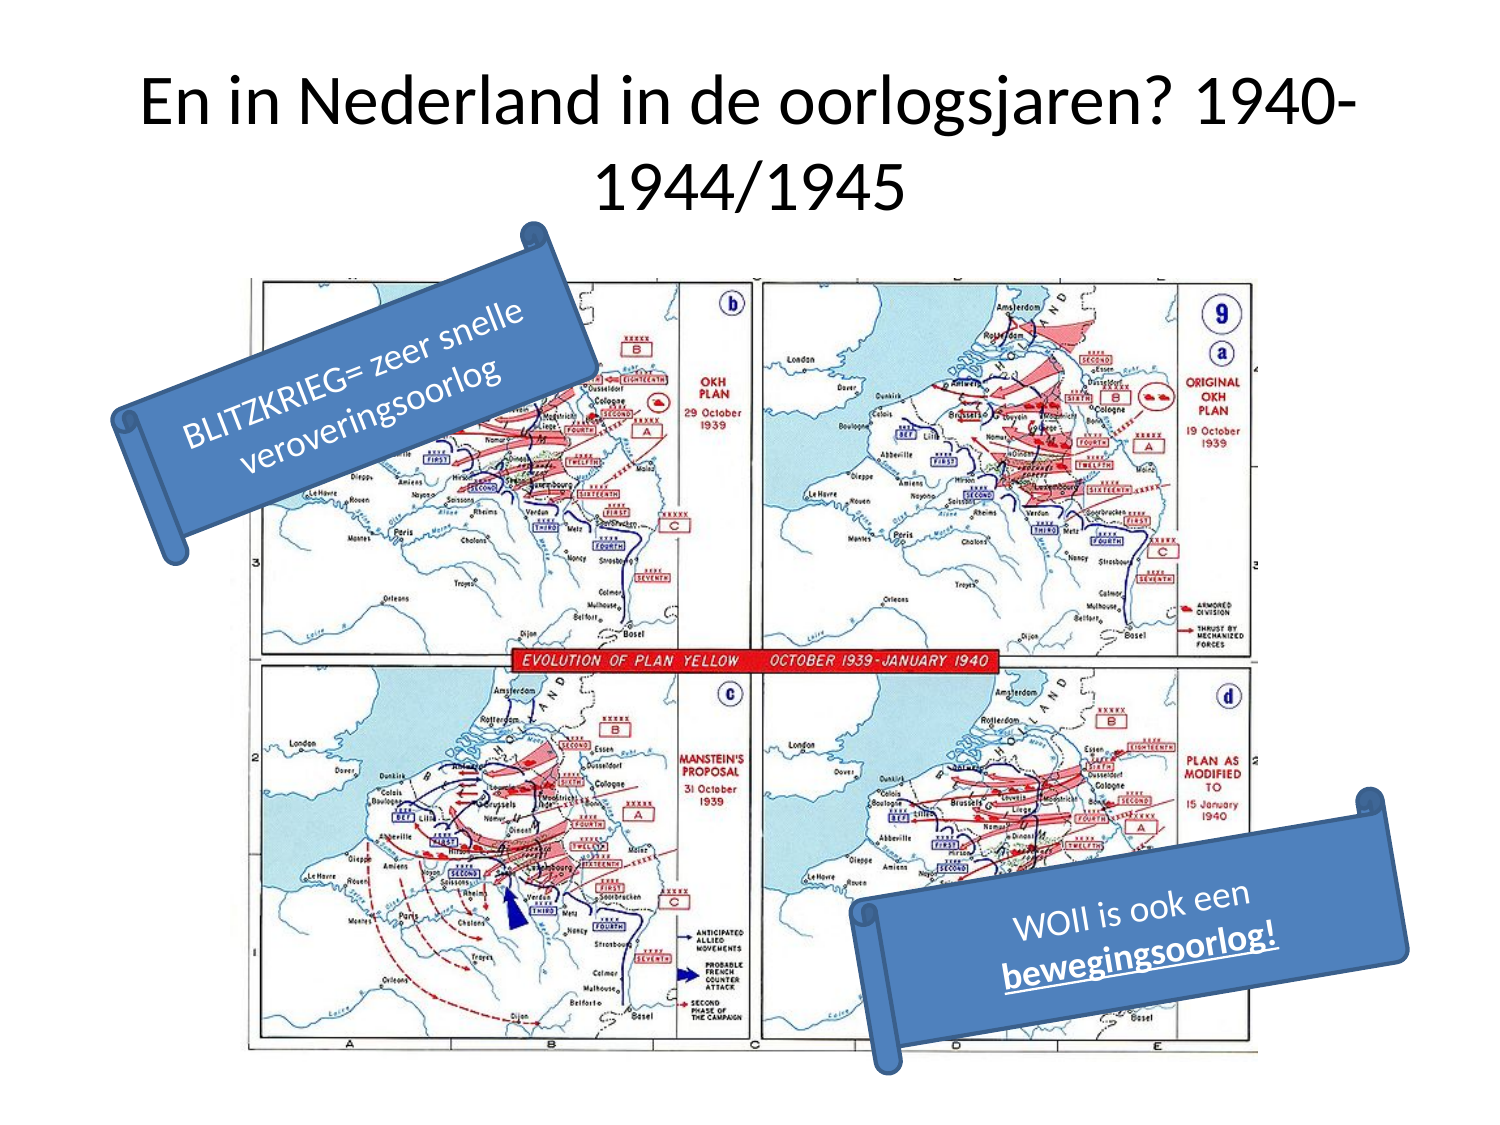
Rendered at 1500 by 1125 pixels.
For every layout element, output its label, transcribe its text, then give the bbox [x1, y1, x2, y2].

text_box BLITZKRIEG= zeer snelle veroveringsoorlog [110, 366, 224, 566]
text_box WOII is ook een bewegingsoorlog! [1263, 786, 1410, 987]
picture [229, 278, 1258, 1062]
text_box BLITZKRIEG= zeer snelle veroveringsoorlog [453, 221, 566, 277]
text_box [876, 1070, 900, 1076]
title En in Nederland in de oorlogsjaren? 1940-1944/1945 [75, 45, 1425, 233]
